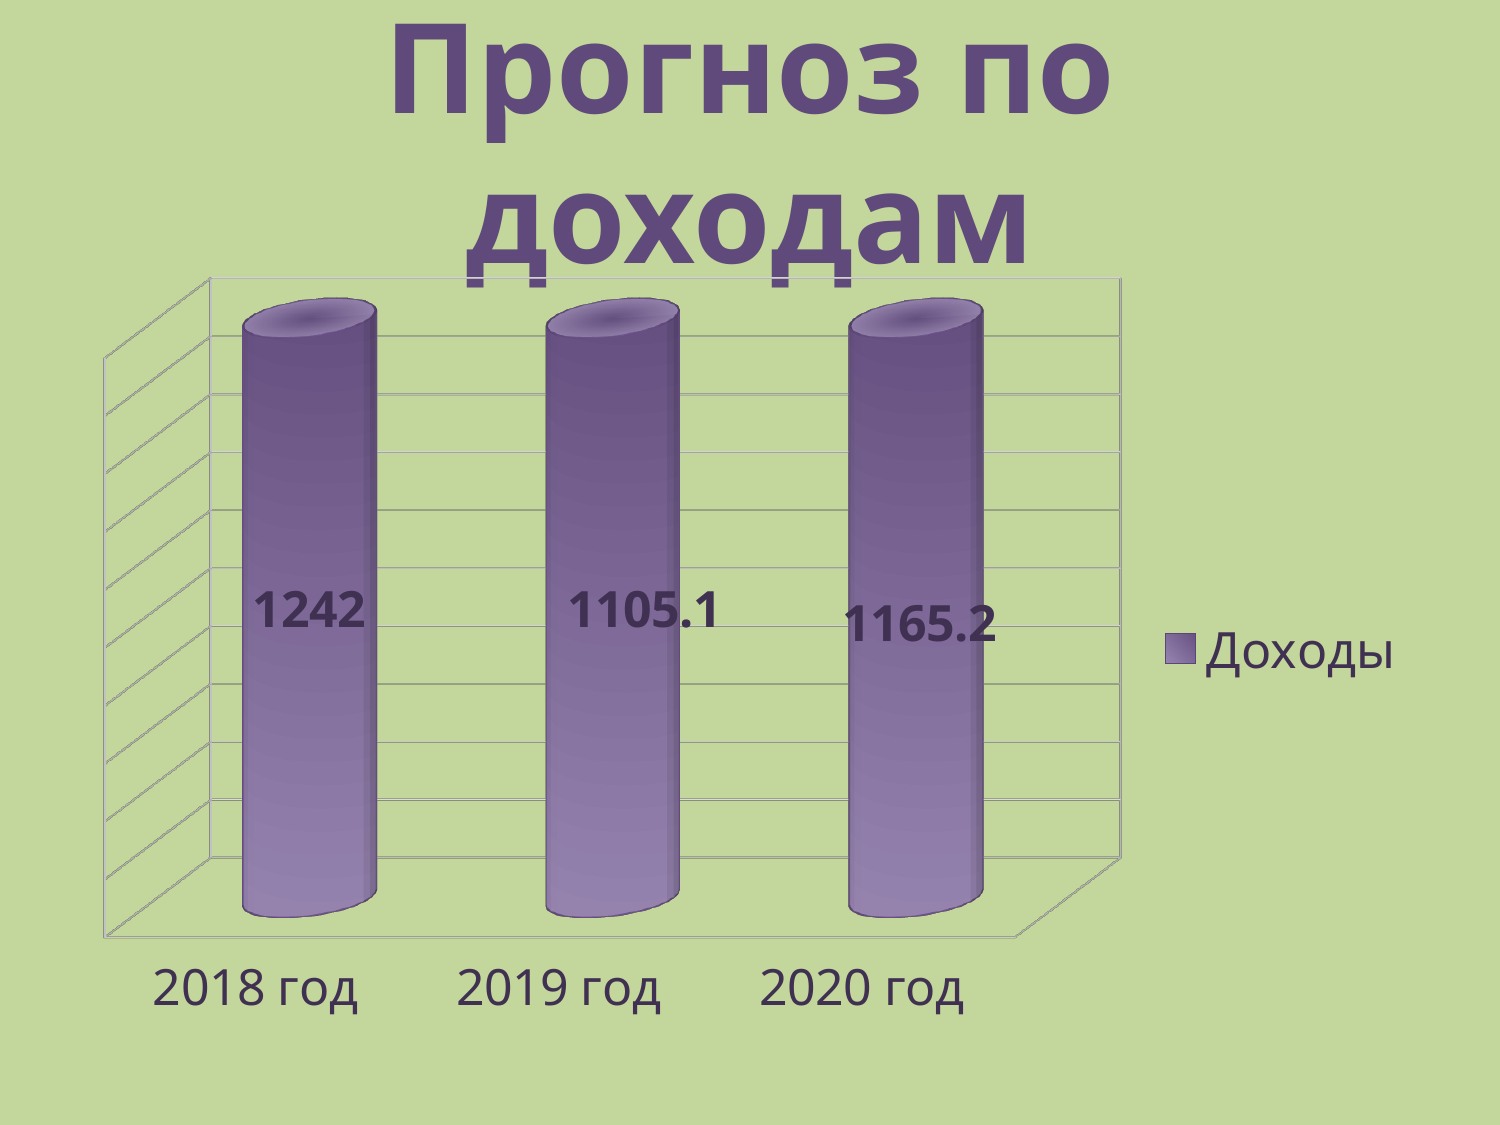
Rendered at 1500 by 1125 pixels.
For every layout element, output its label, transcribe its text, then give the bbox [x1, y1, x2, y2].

chart [74, 262, 1426, 1036]
title Прогноз по доходам [75, 45, 1425, 233]
